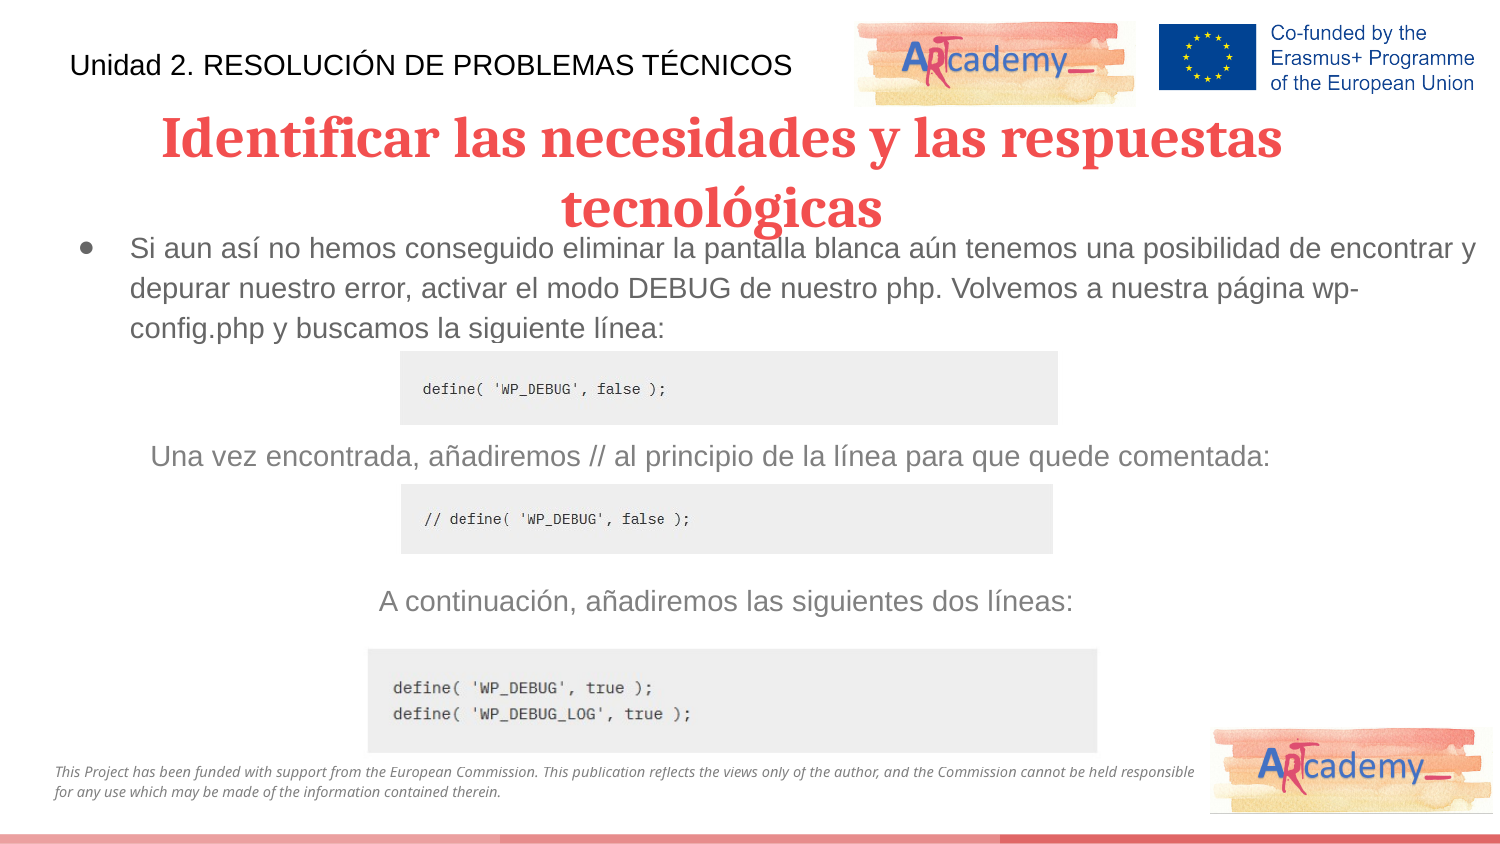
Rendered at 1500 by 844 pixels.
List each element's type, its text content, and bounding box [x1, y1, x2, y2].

picture [1158, 24, 1474, 94]
list Si aun así no hemos conseguido eliminar la pantalla blanca aún tenemos una posibilidad de encontrar y depurar nuestro error, activar el modo DEBUG de nuestro php. Volvemos a nuestra página wp-config.php y buscamos la siguiente línea: [39, 174, 1497, 321]
text_box Unidad 2. RESOLUCIÓN DE PROBLEMAS TÉCNICOS [54, 39, 832, 89]
text_box This Project has been funded with support from the European Commission. This publication reflects the views only of the author, and the Commission cannot be held responsible for any use which may be made of the information contained therein. [39, 754, 1205, 799]
text_box A continuación, añadiremos las siguientes dos líneas: [364, 574, 1099, 625]
picture [389, 343, 1068, 439]
picture [396, 475, 1061, 562]
picture [355, 637, 1108, 767]
text_box Una vez encontrada, añadiremos // al principio de la línea para que quede comentada: [135, 430, 1478, 480]
picture [1210, 709, 1493, 844]
title Identificar las necesidades y las respuestas tecnológicas [121, 46, 1324, 174]
picture [854, 2, 1137, 138]
